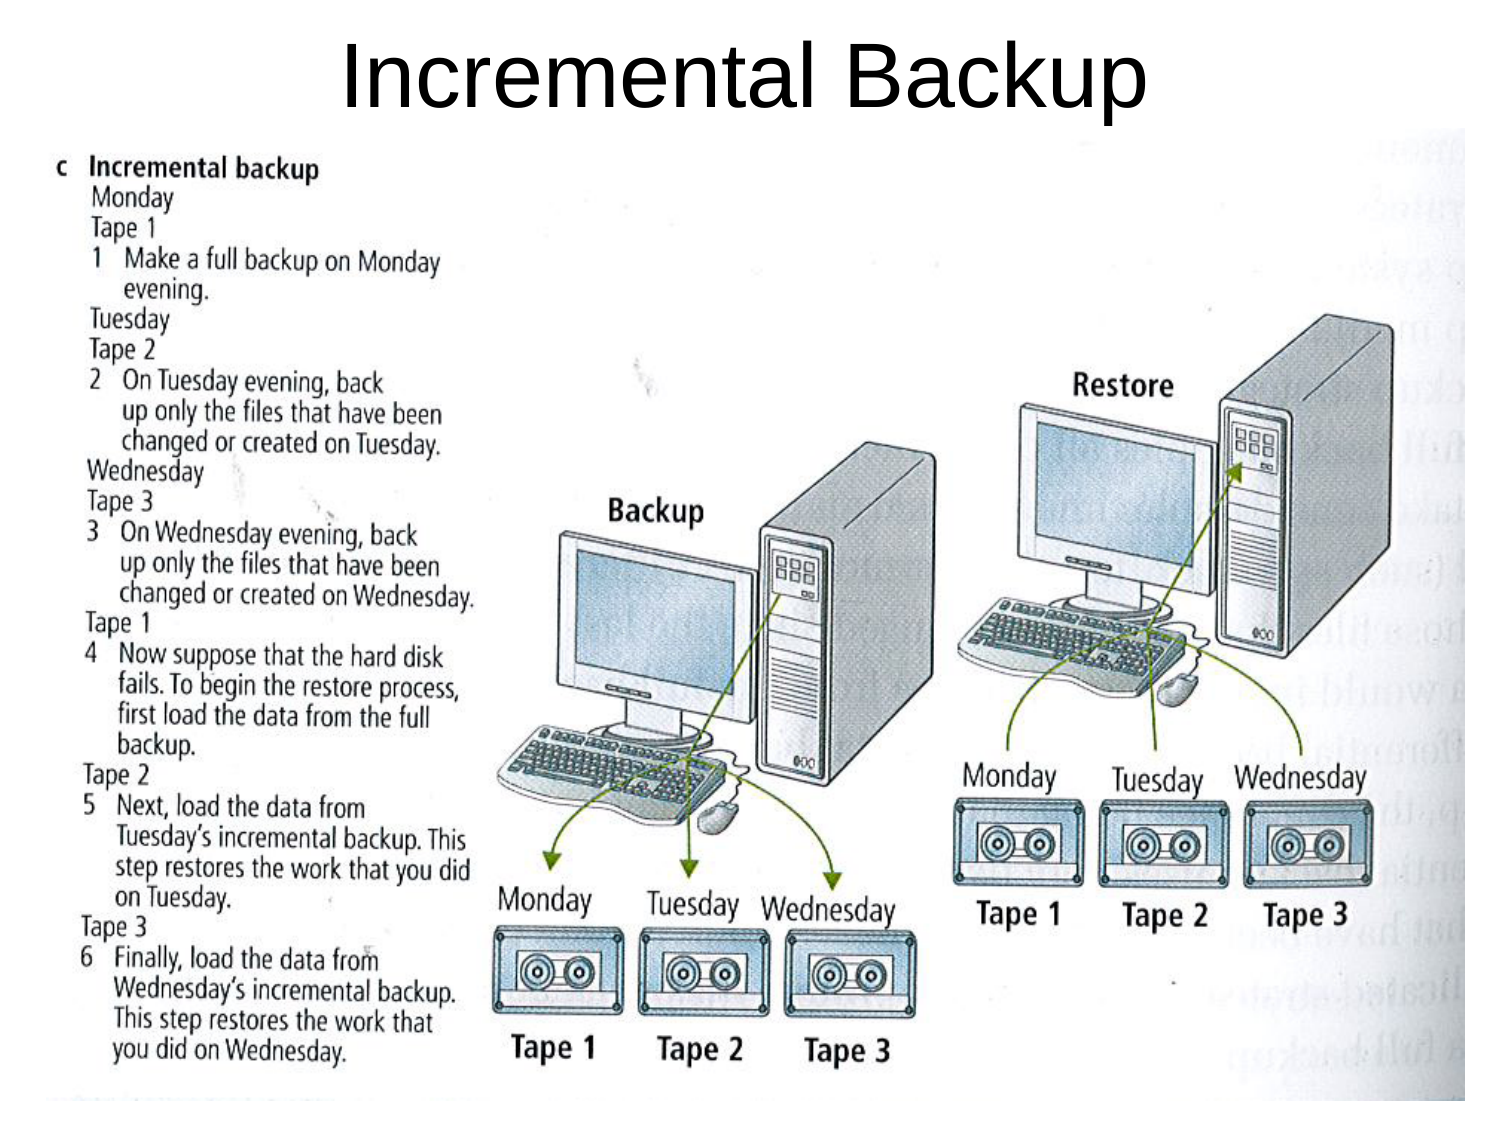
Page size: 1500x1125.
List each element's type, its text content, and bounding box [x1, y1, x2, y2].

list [46, 128, 1466, 1102]
title Incremental Backup [70, 0, 1421, 127]
